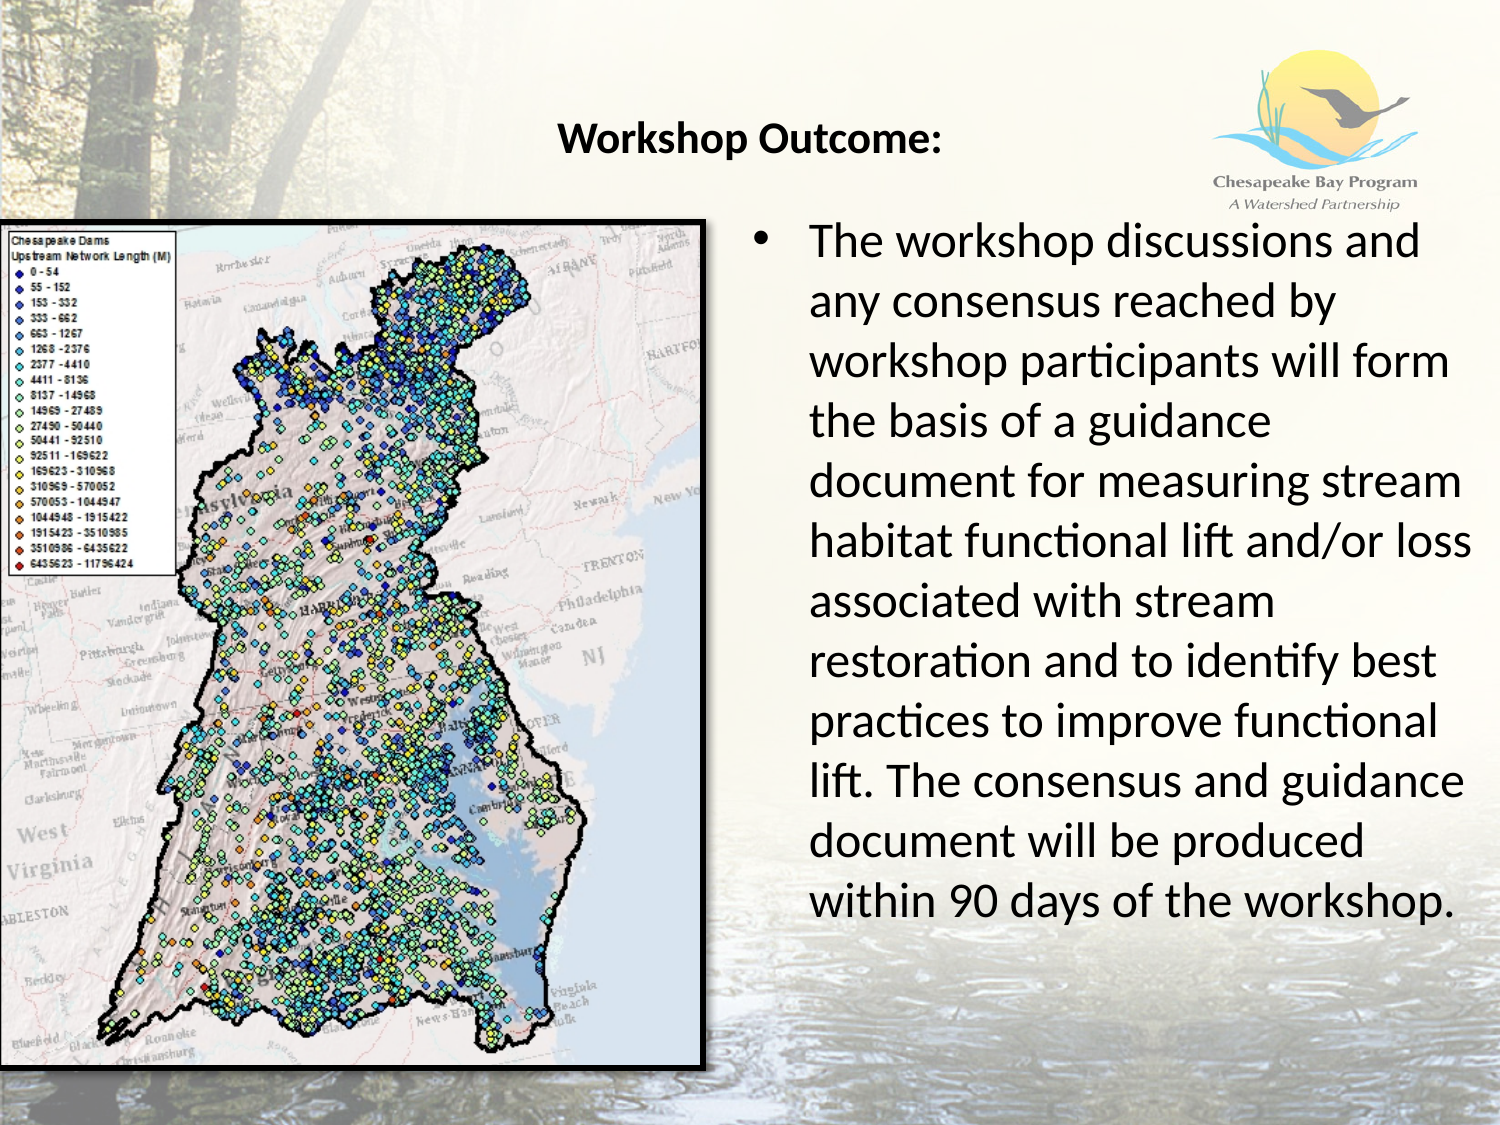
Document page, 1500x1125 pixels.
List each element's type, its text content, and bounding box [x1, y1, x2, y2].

list The workshop discussions and any consensus reached by workshop participants will form the basis of a guidance document for measuring stream habitat functional lift and/or loss associated with stream restoration and to identify best practices to improve functional lift. The consensus and guidance document will be produced within 90 days of the workshop. [737, 200, 1500, 1038]
picture [0, 224, 701, 1066]
title Workshop Outcome: [112, 37, 1388, 225]
